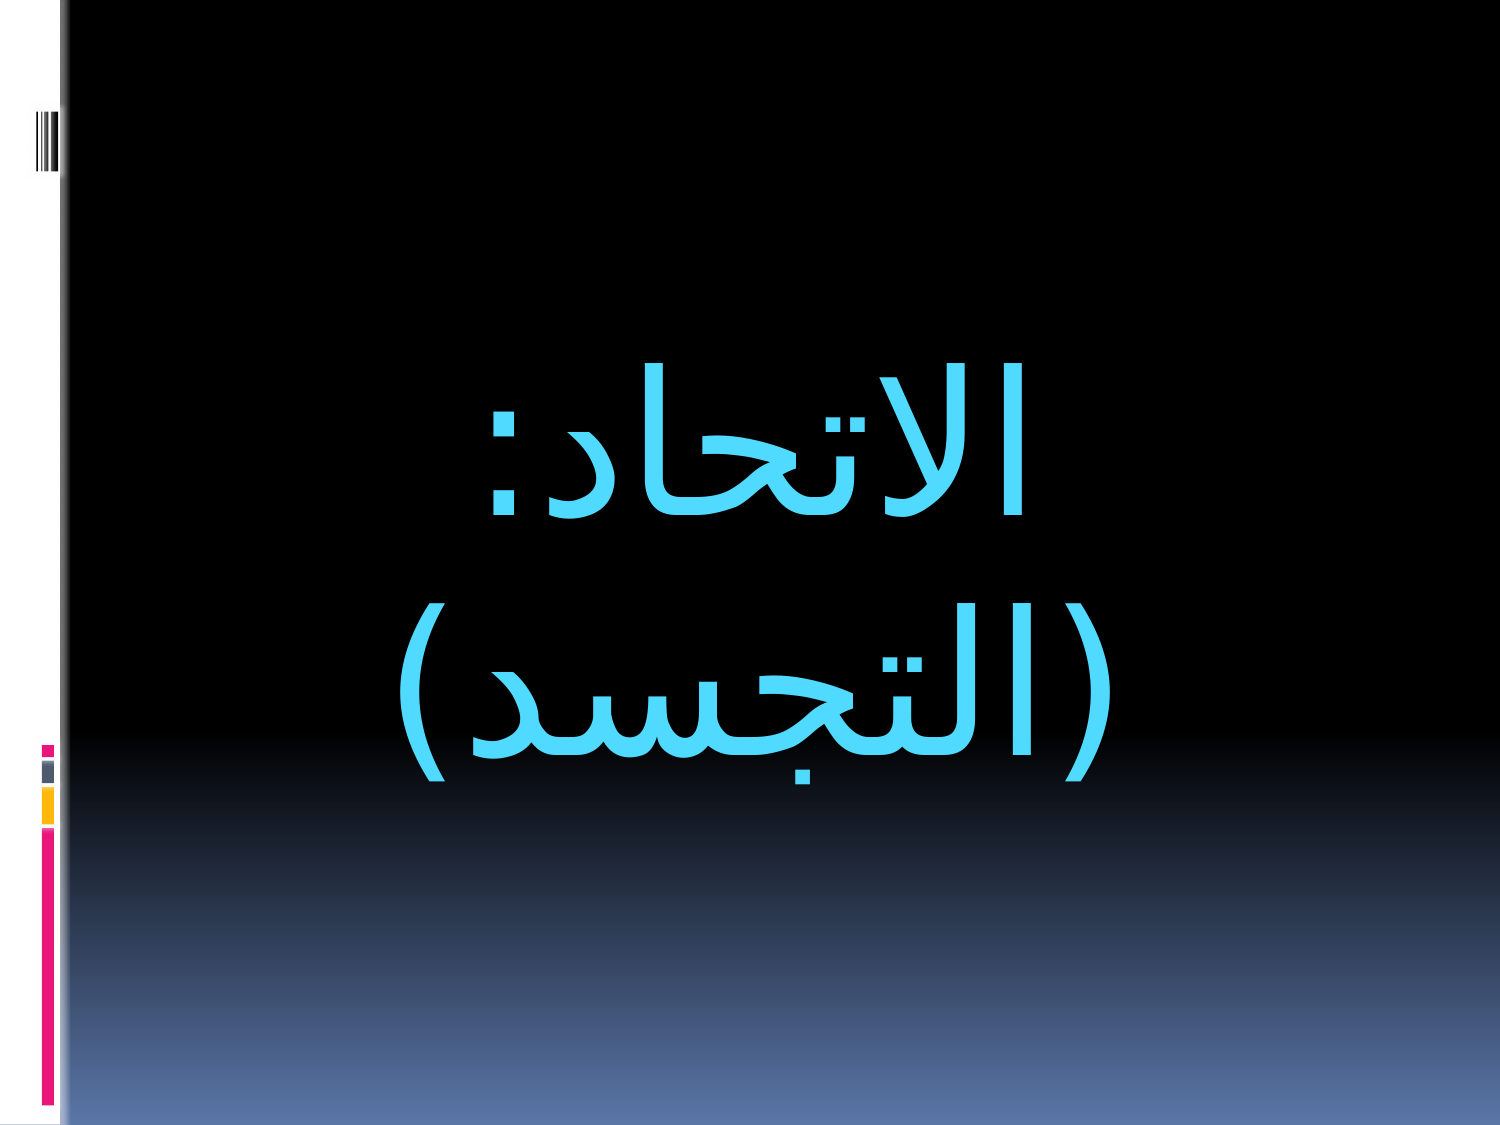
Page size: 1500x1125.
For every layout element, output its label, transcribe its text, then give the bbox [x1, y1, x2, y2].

list الاتحاد: (التجسد) [105, 128, 1437, 680]
